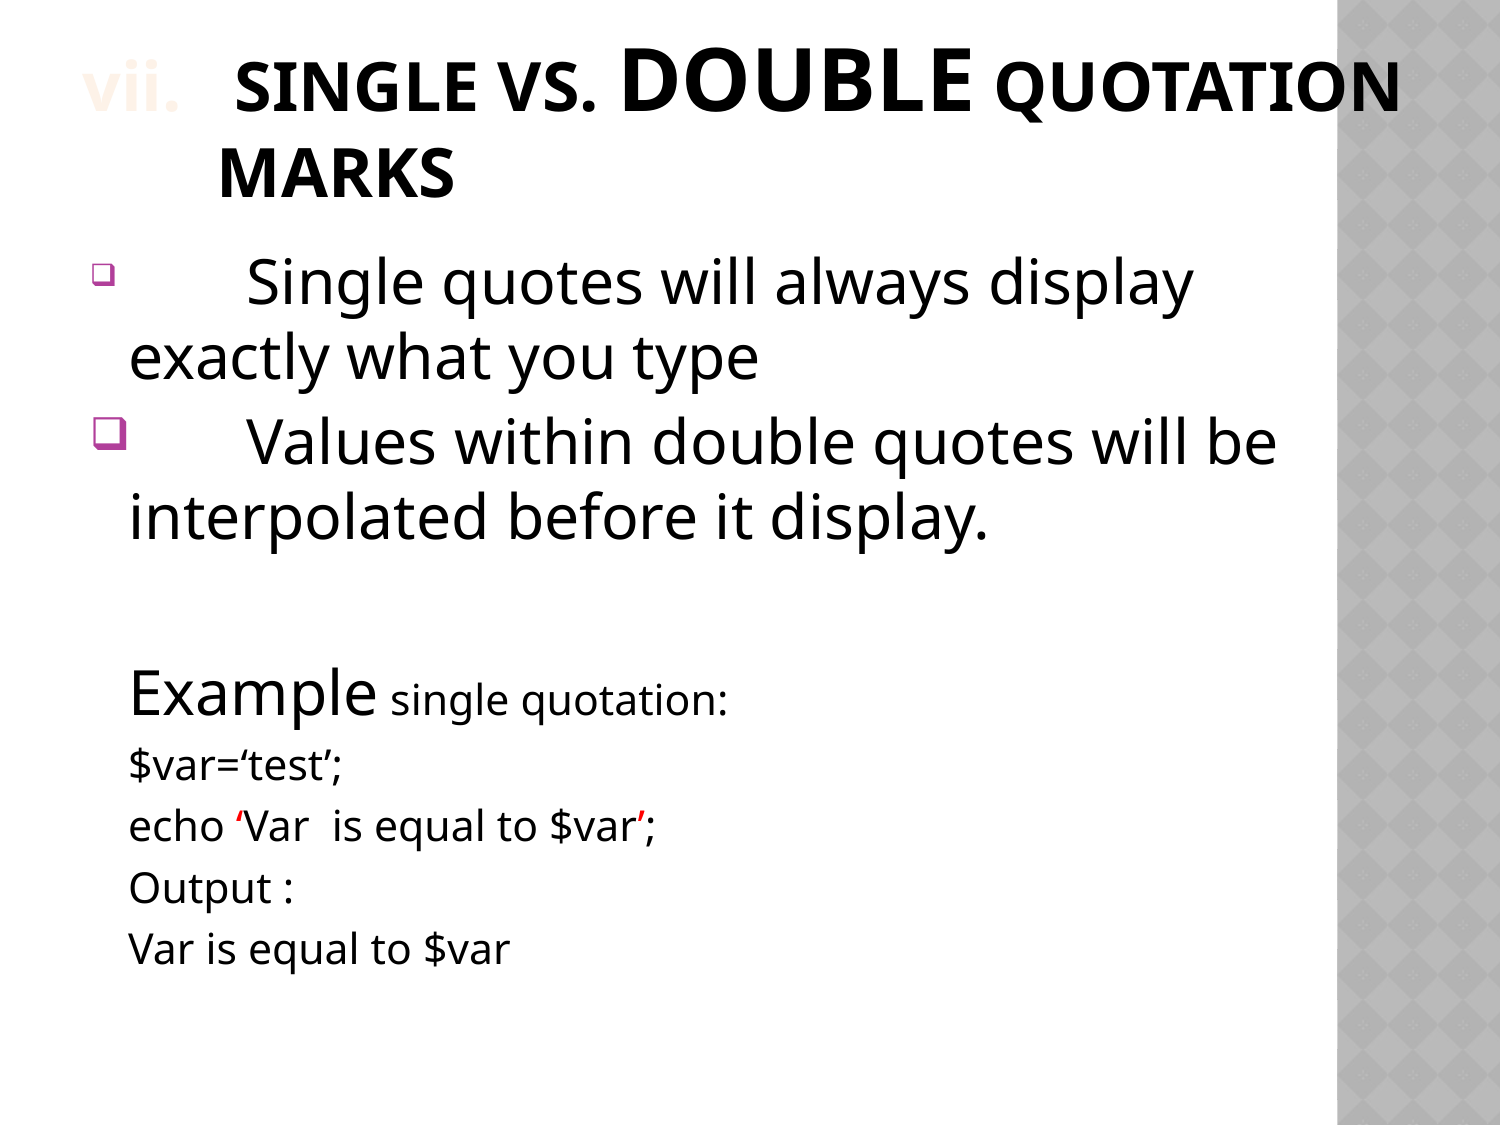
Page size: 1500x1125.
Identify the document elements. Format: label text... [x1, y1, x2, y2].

list Single quotes will always display exactly what you type Values within double quotes will be interpolated before it display. Example single quotation: $var=‘test’; echo ‘Var is equal to $var’; Output : Var is equal to $var [75, 234, 1425, 1102]
title Single vs. Double Quotation Marks [75, 23, 1425, 234]
